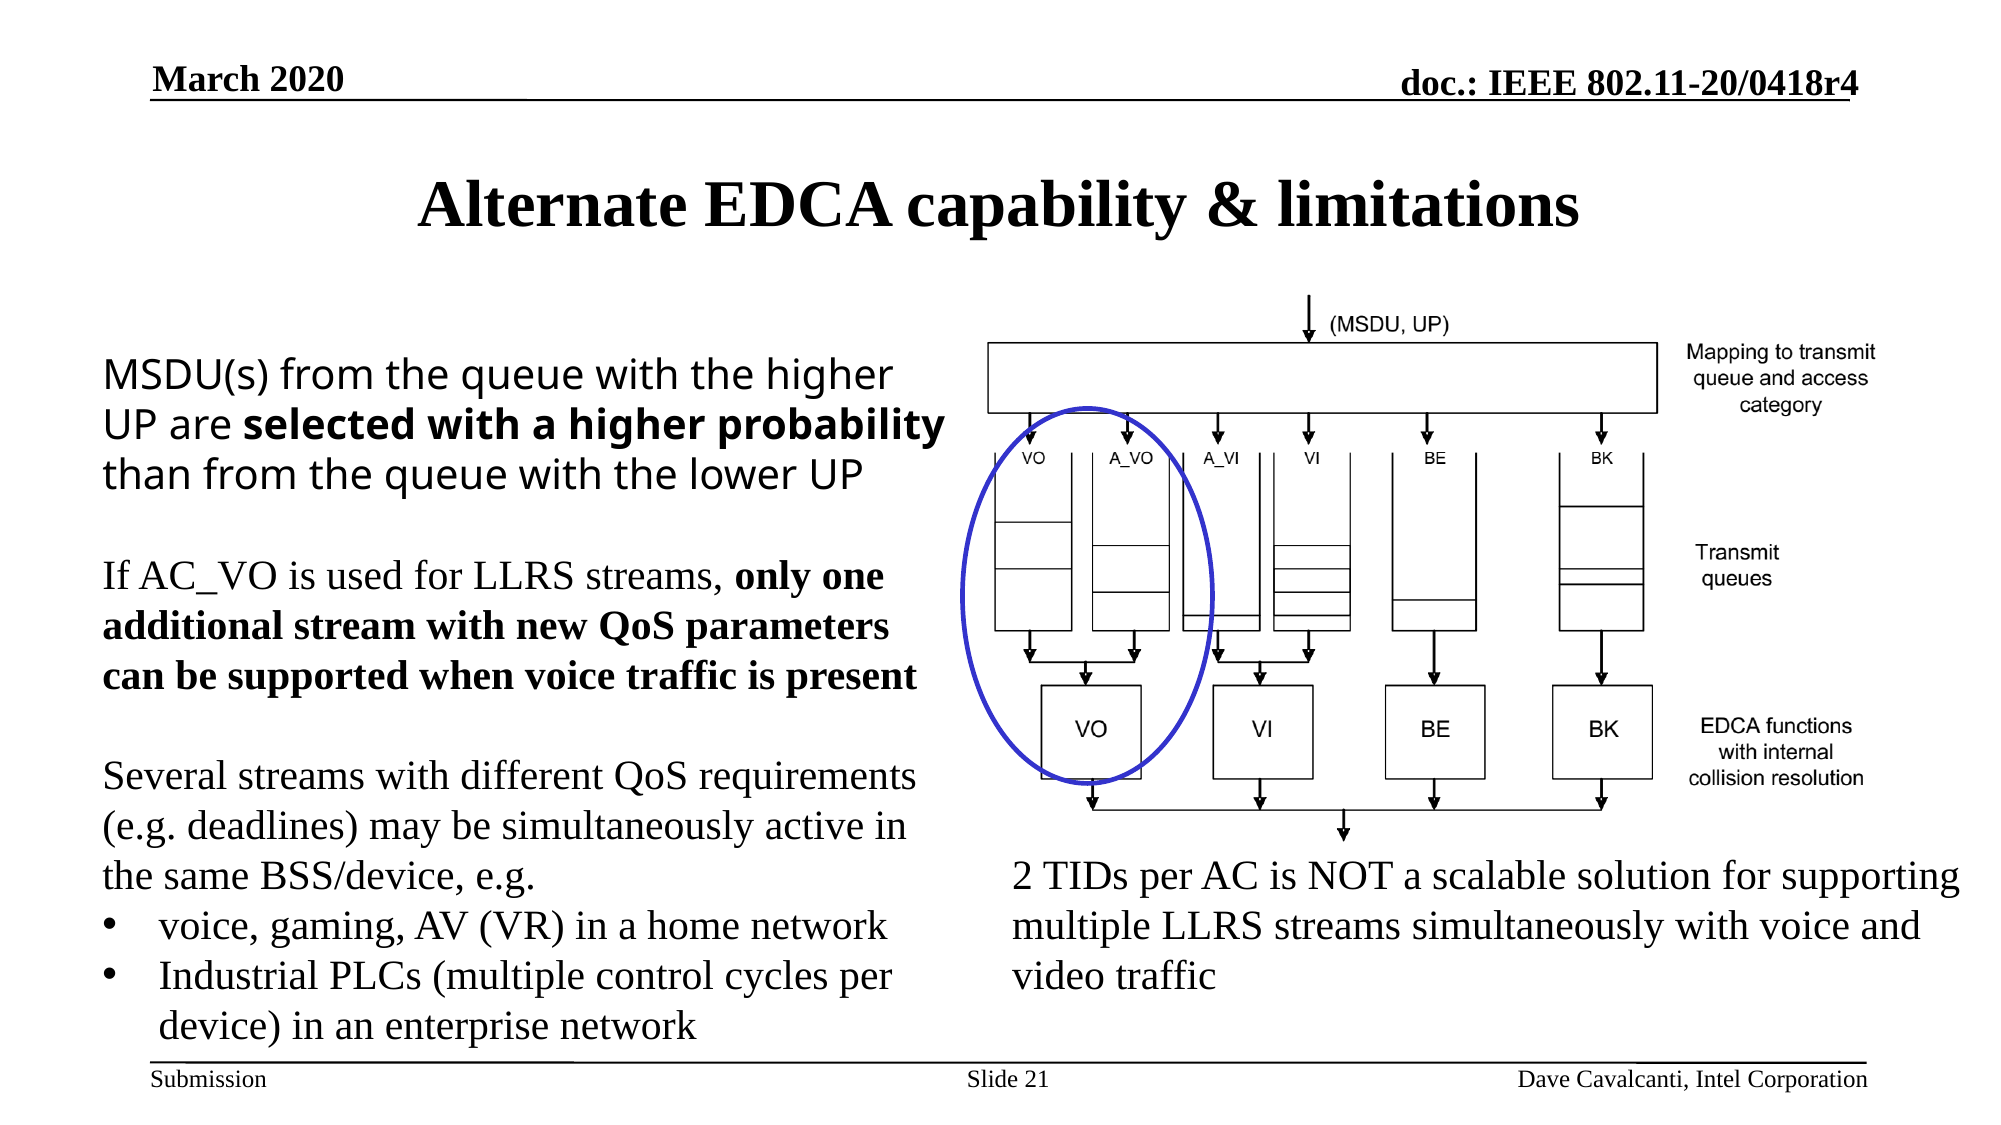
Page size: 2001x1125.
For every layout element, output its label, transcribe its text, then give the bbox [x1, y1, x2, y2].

footer Dave Cavalcanti, Intel Corporation [1171, 1061, 1869, 1093]
text_box 2 TIDs per AC is NOT a scalable solution for supporting multiple LLRS streams simultaneously with voice and video traffic [997, 840, 1998, 1006]
picture [937, 283, 1897, 859]
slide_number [152, 54, 563, 100]
text_box MSDU(s) from the queue with the higher UP are selected with a higher probability than from the queue with the lower UP If AC_VO is used for LLRS streams, only one additional stream with new QoS parameters can be supported when voice traffic is present Several streams with different QoS requirements (e.g. deadlines) may be simultaneously active in the same BSS/device, e.g. voice, gaming, AV (VR) in a home network Industrial PLCs (multiple control cycles per device) in an enterprise network [87, 340, 963, 1056]
slide_number Slide 21 [950, 1061, 1067, 1123]
title Alternate EDCA capability & limitations [149, 112, 1850, 288]
